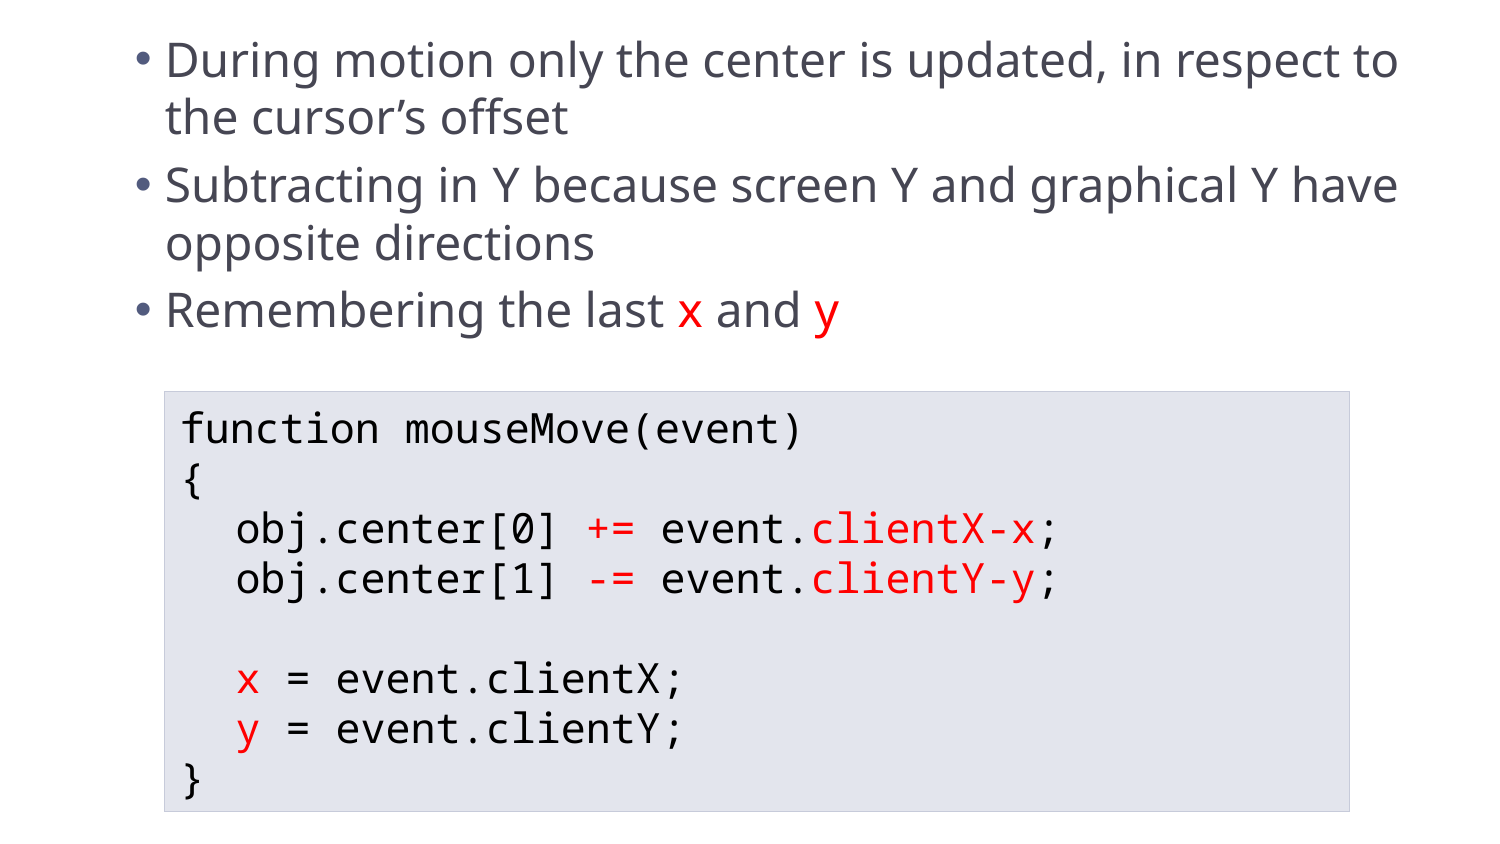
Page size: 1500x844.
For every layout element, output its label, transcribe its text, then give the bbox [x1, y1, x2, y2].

text_box function mouseMove(event) { obj.center[0] += event.clientX-x; obj.center[1] -= event.clientY-y; x = event.clientX; y = event.clientY; } [164, 391, 1350, 812]
list During motion only the center is updated, in respect to the cursor’s offset Subtracting in Y because screen Y and graphical Y have opposite directions Remembering the last x and y [75, 21, 1475, 835]
